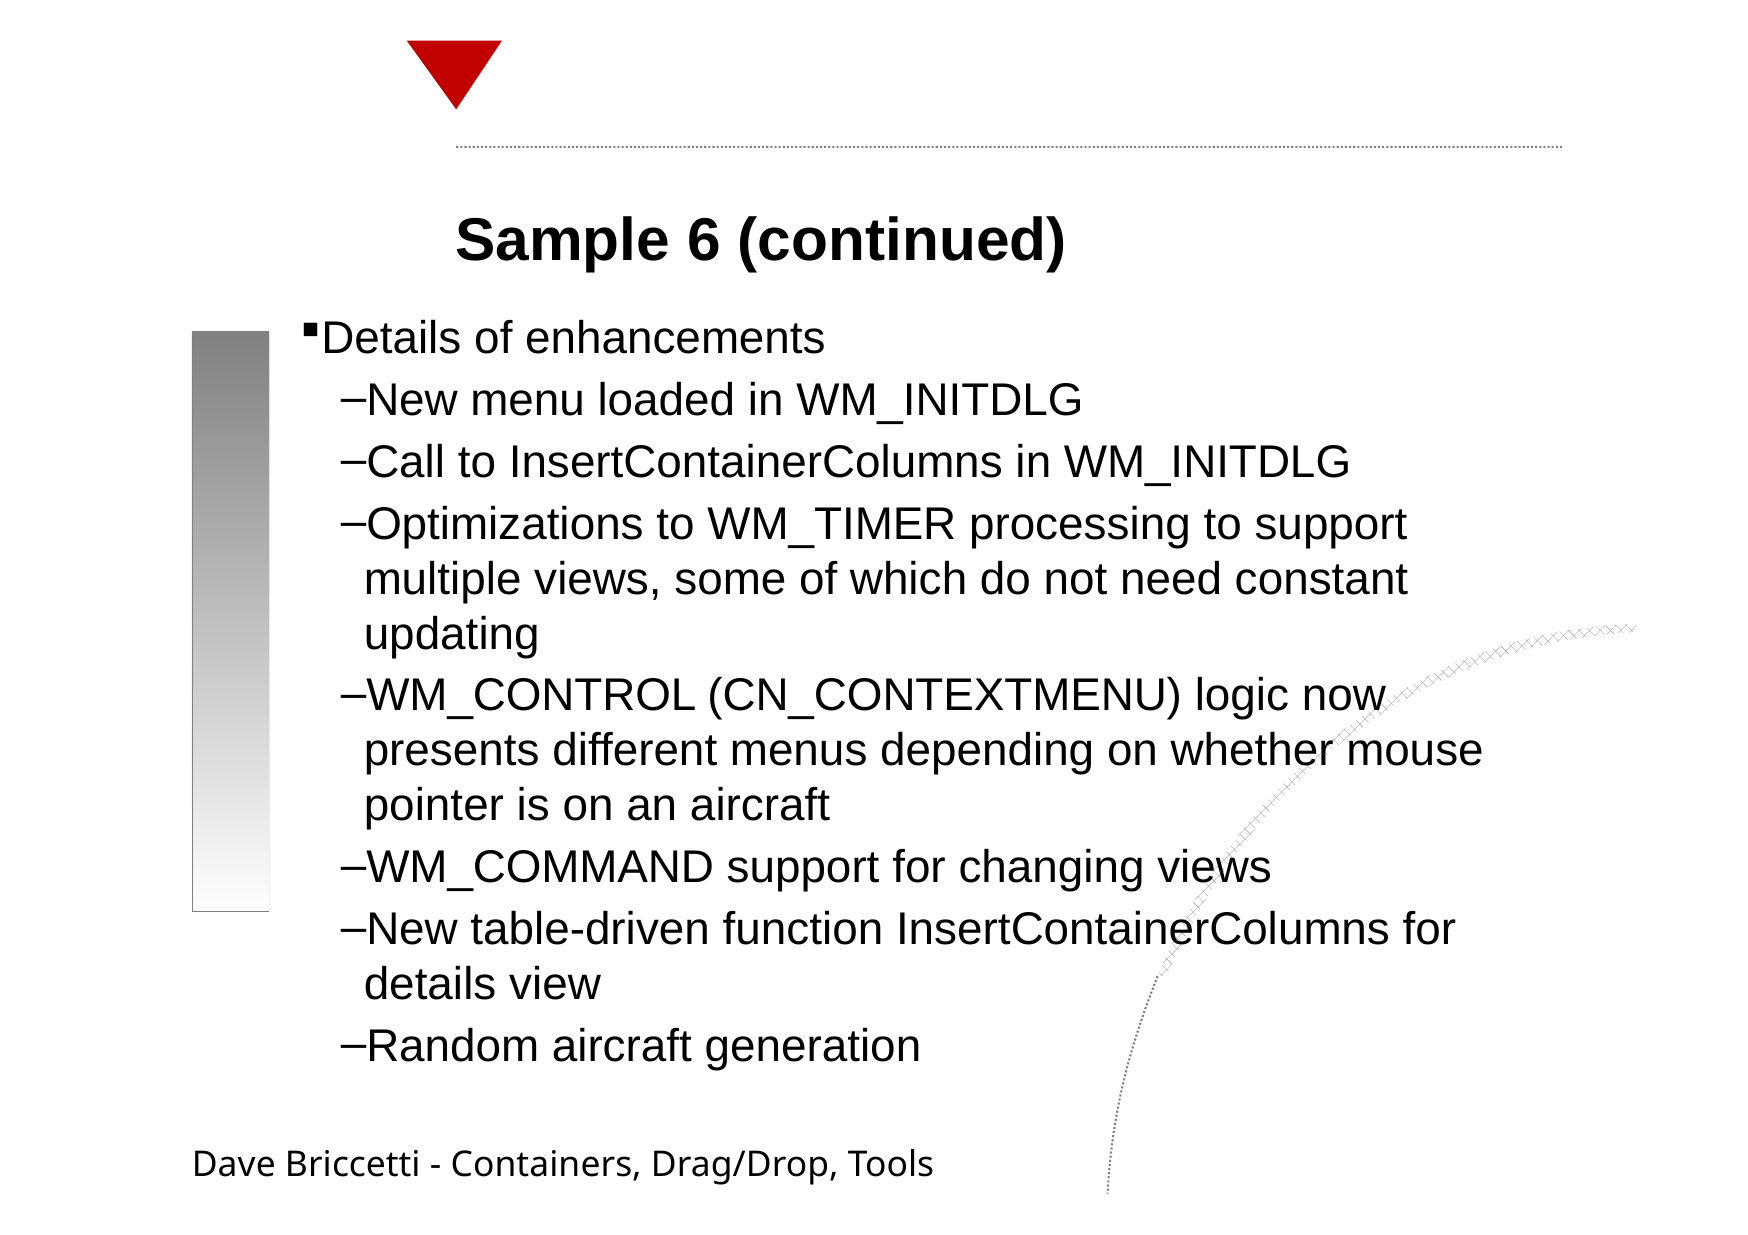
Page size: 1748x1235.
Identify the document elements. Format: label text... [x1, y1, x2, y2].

text_box [1112, 1071, 1136, 1141]
text_box Sample 6 (continued) [455, 200, 1568, 273]
text_box Details of enhancements New menu loaded in WM_INITDLG Call to InsertContainerColumns in WM_INITDLG Optimizations to WM_TIMER processing to support multiple views, some of which do not need constant updating WM_CONTROL (CN_CONTEXTMENU) logic now presents different menus depending on whether mouse pointer is on an aircraft WM_COMMAND support for changing views New table-driven function InsertContainerColumns for details view Random aircraft generation [300, 307, 1561, 1071]
text_box [406, 40, 503, 110]
text_box [191, 331, 270, 912]
text_box [1561, 624, 1636, 642]
text_box Dave Briccetti - Containers, Drag/Drop, Tools [191, 1141, 1505, 1184]
